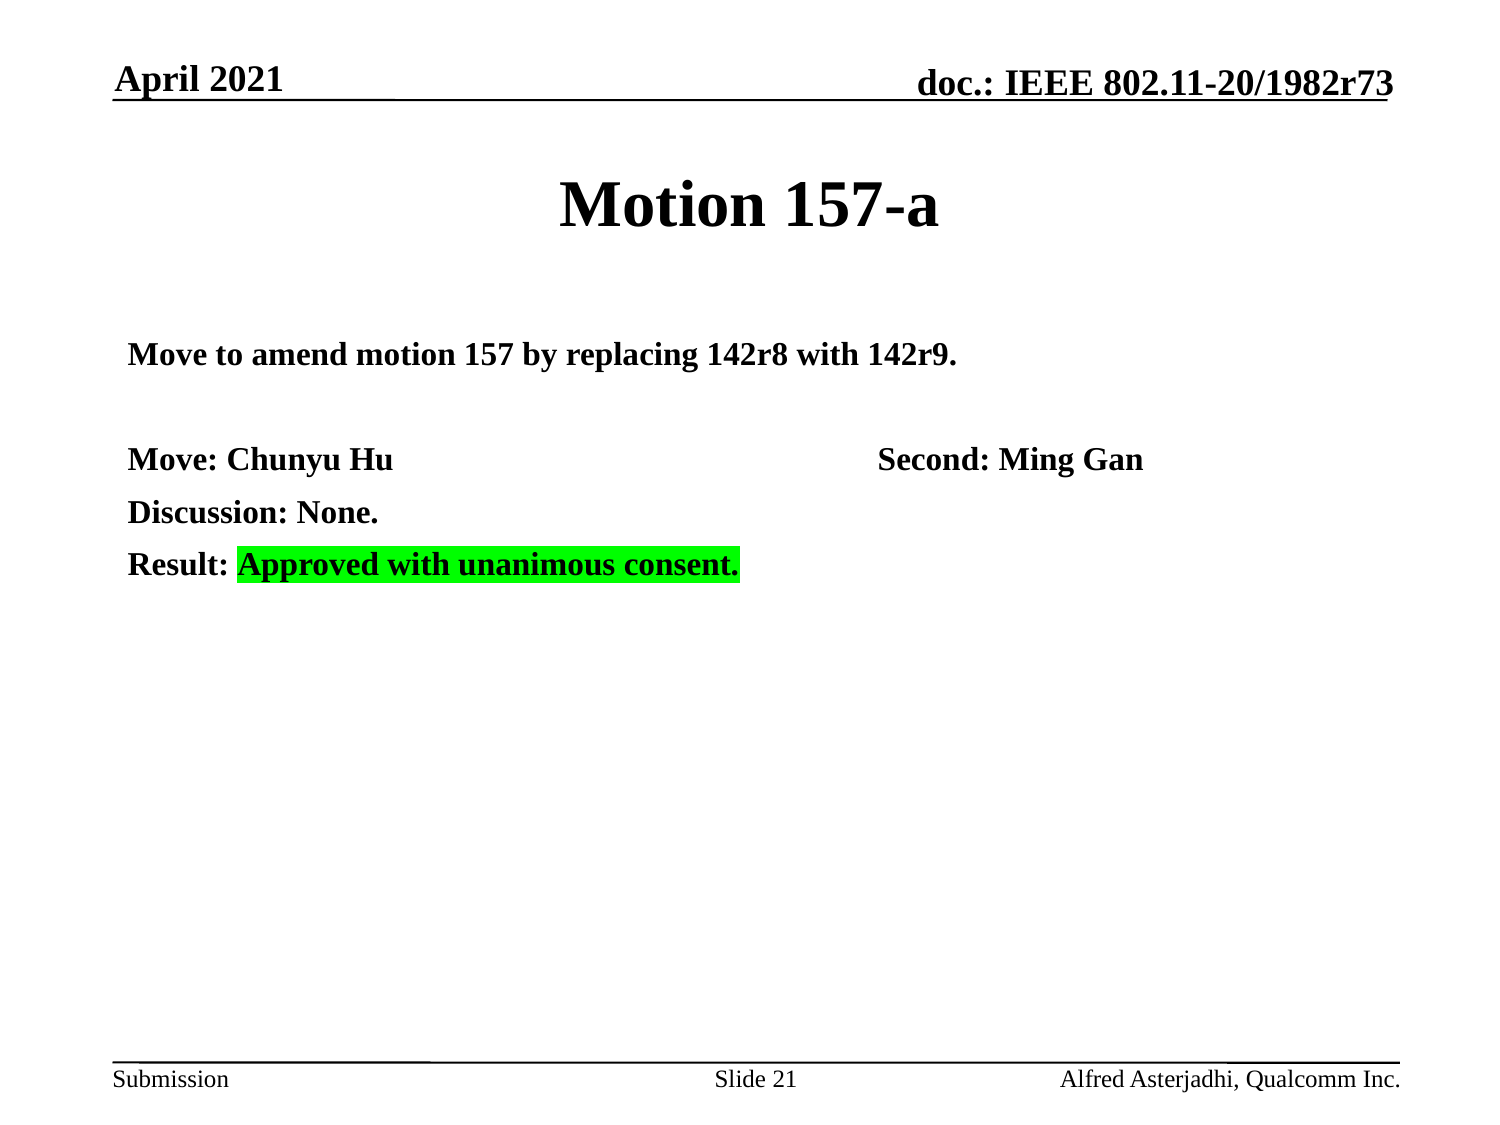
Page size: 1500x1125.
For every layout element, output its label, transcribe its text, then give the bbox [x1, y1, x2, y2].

list Move to amend motion 157 by replacing 142r8 with 142r9. Move: Chunyu Hu Second: Ming Gan Discussion: None. Result: Approved with unanimous consent. [112, 324, 1388, 1000]
footer Alfred Asterjadhi, Qualcomm Inc. [878, 1061, 1402, 1093]
slide_number Slide 21 [712, 1061, 800, 1123]
title Motion 157-a [112, 112, 1388, 288]
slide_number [114, 54, 423, 100]
